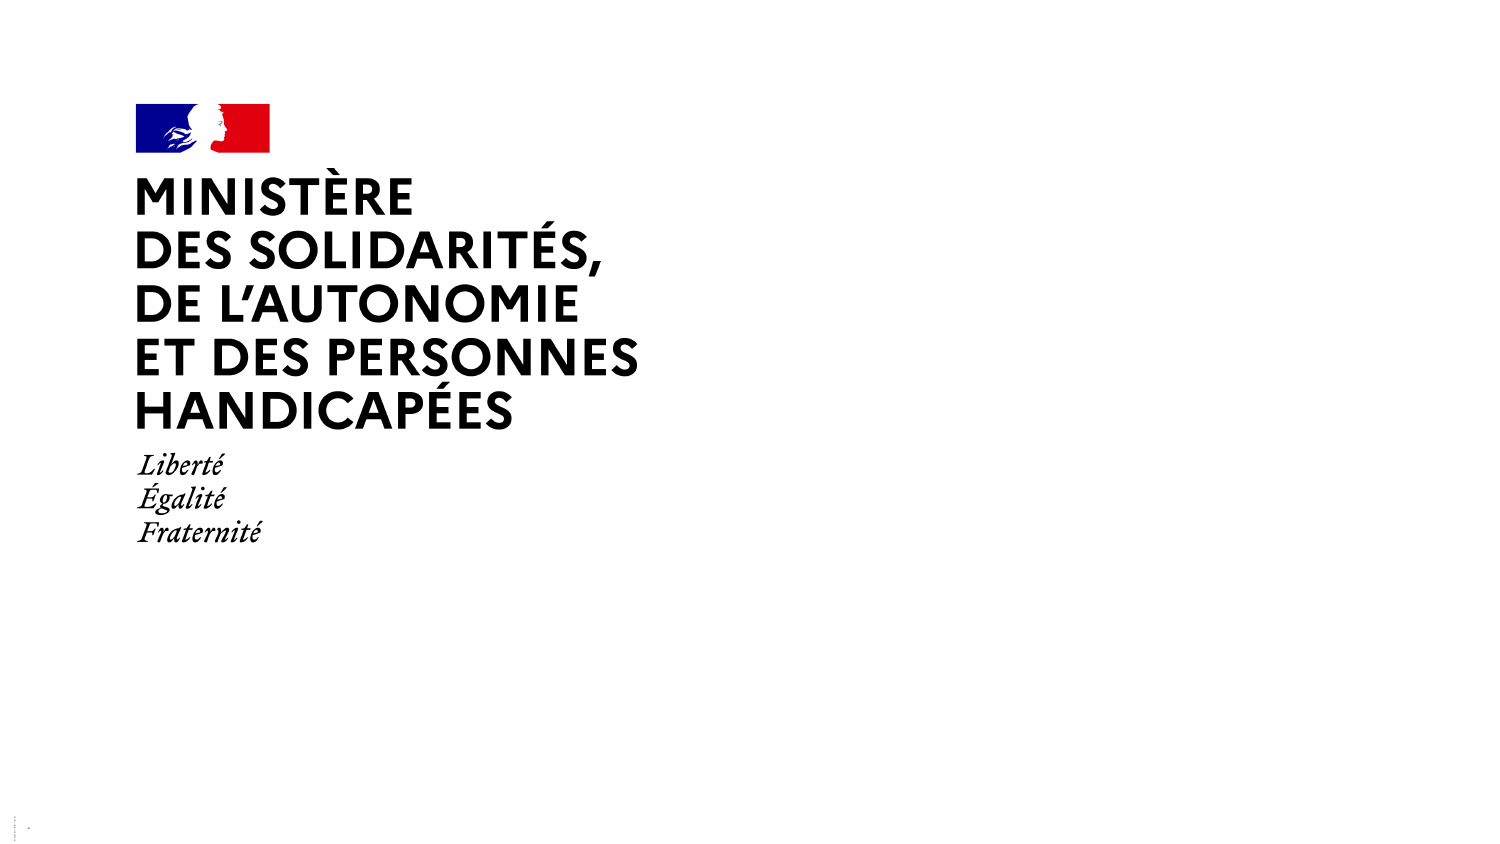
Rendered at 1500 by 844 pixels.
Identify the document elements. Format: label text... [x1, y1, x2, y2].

slide_number 12 [0, 813, 30, 844]
picture [87, 55, 686, 591]
